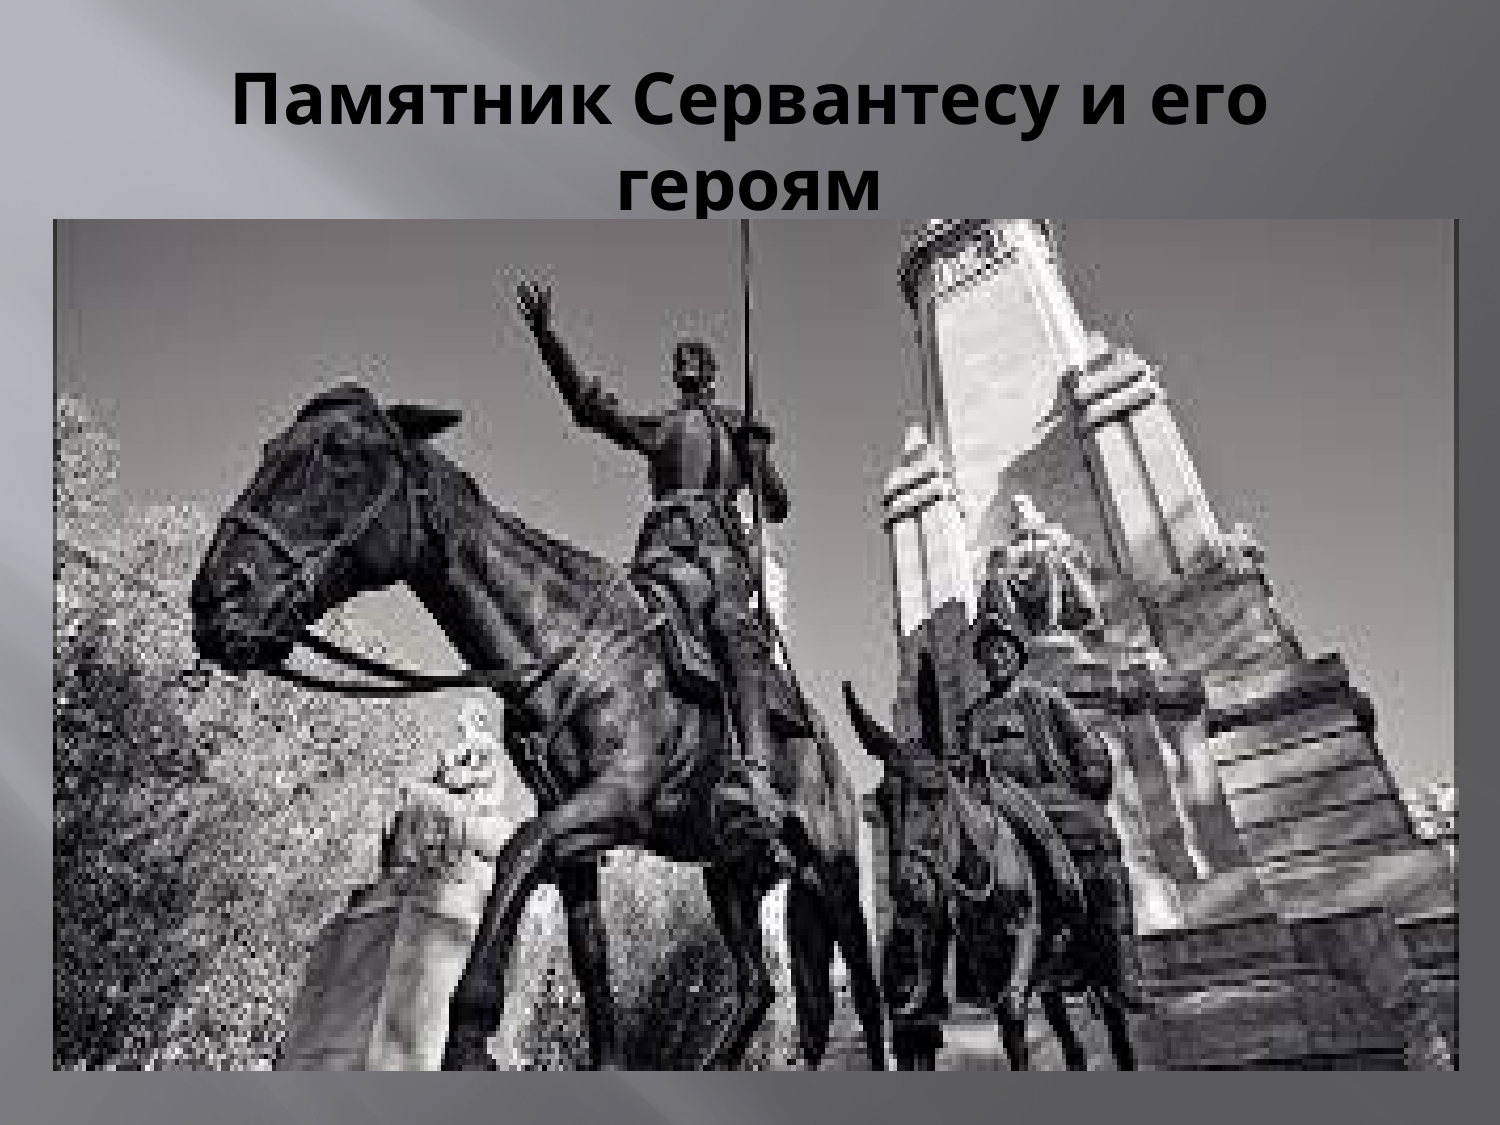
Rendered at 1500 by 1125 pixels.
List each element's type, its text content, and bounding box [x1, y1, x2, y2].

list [52, 219, 1459, 1071]
title Памятник Сервантесу и его героям [75, 45, 1425, 219]
